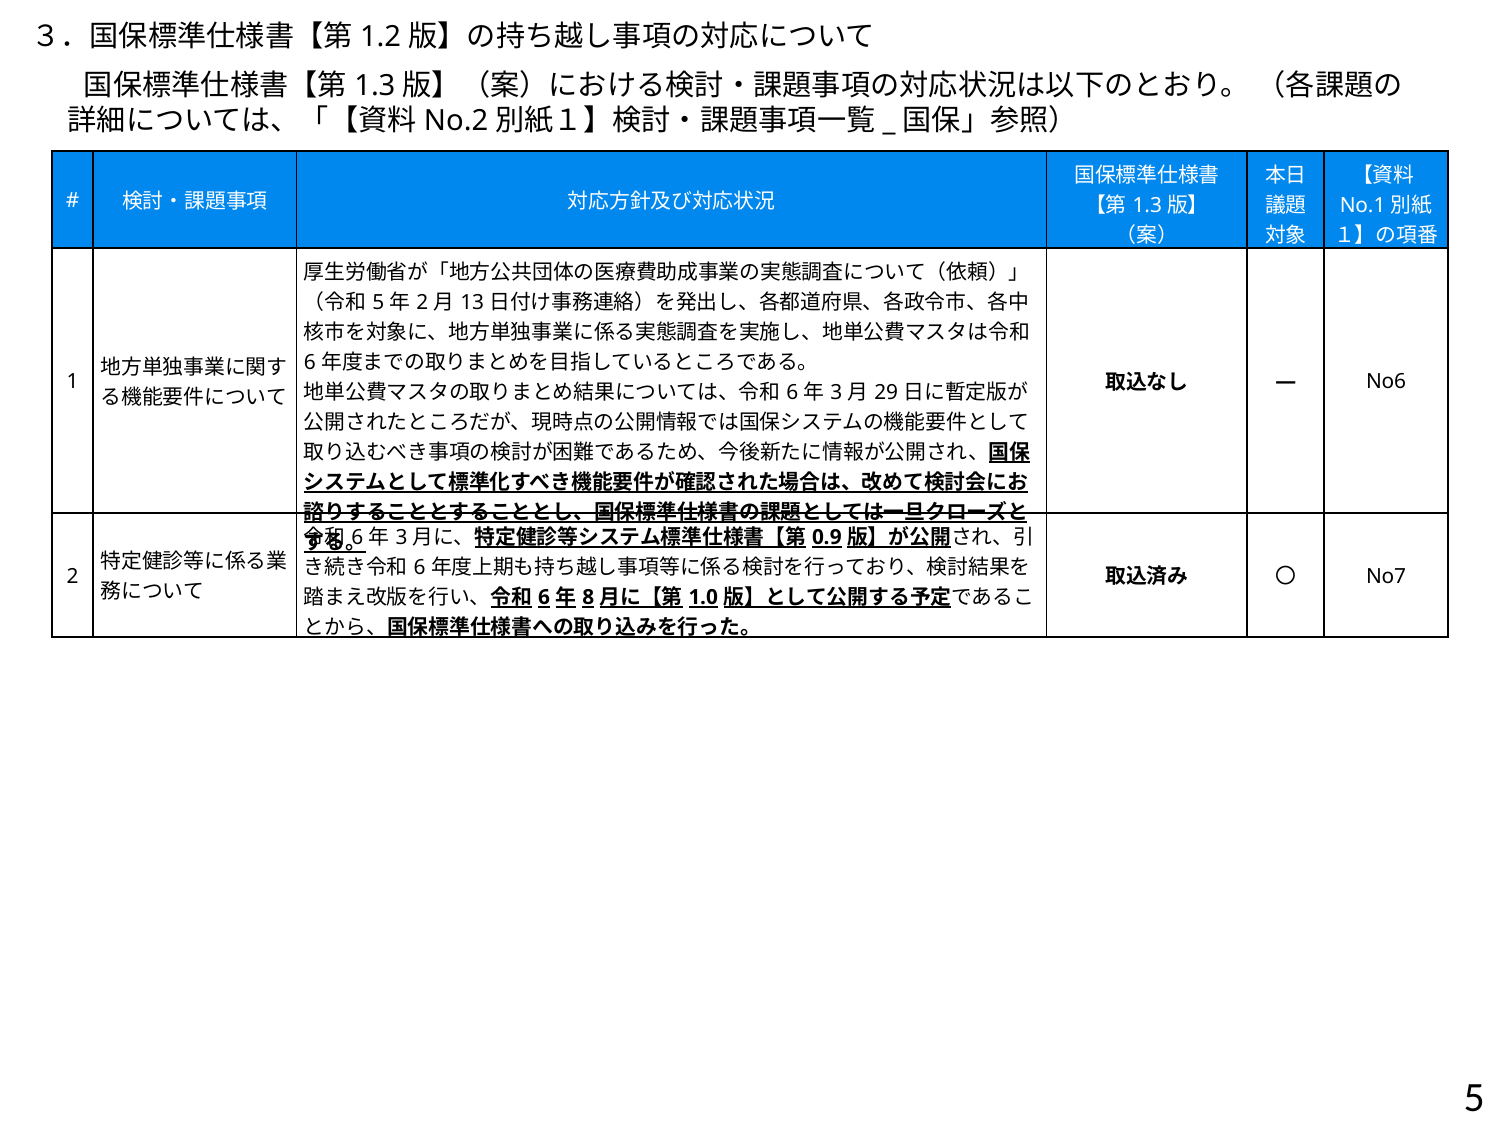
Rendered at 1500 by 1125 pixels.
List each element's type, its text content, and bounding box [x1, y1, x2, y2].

table_header # [53, 152, 92, 247]
text_box ３．国保標準仕様書【第1.2版】の持ち越し事項の対応について [16, 2, 1440, 49]
slide_number 5 [1149, 1065, 1500, 1125]
table_cell 取込済み [1047, 514, 1246, 636]
table_cell 厚生労働省が「地方公共団体の医療費助成事業の実態調査について（依頼）」（令和5年2月13日付け事務連絡）を発出し、各都道府県、各政令市、各中核市を対象に、地方単独事業に係る実態調査を実施し、地単公費マスタは令和6年度までの取りまとめを目指しているところである。 地単公費マスタの取りまとめ結果については、令和6年3月29日に暫定版が公開されたところだが、現時点の公開情報では国保システムの機能要件として取り込むべき事項の検討が困難であるため、今後新たに情報が公開され、国保システムとして標準化すべき機能要件が確認された場合は、改めて検討会にお諮りすることとすることとし、国保標準仕様書の課題としては一旦クローズとする。 [297, 249, 1046, 512]
table_cell 地方単独事業に関する機能要件について [94, 249, 296, 512]
table_cell 2 [53, 514, 92, 636]
table_header 国保標準仕様書 【第1.3版】（案） への取込有無 [1047, 152, 1246, 247]
table_cell 1 [53, 249, 92, 512]
table_cell No7 [1325, 514, 1447, 636]
table_cell 特定健診等に係る業務について [94, 514, 296, 636]
table_cell 取込なし [1047, 249, 1246, 512]
table_cell ― [1248, 249, 1323, 512]
table_header 検討・課題事項 [94, 152, 296, 247]
table_header 【資料No.1別紙１】の項番 [1325, 152, 1447, 247]
table_header 本日議題 対象 [1248, 152, 1323, 247]
table_cell No6 [1325, 249, 1447, 512]
text_box 国保標準仕様書【第1.3版】（案）における検討・課題事項の対応状況は以下のとおり。 （各課題の詳細については、「【資料No.2別紙１】検討・課題事項一覧_国保」参照） [23, 58, 1447, 144]
table_cell 〇 [1248, 514, 1323, 636]
table_header 対応方針及び対応状況 [297, 152, 1046, 247]
table_cell 令和6年3月に、特定健診等システム標準仕様書【第0.9版】が公開され、引き続き令和6年度上期も持ち越し事項等に係る検討を行っており、検討結果を踏まえ改版を行い、令和6年8月に【第1.0版】として公開する予定であることから、国保標準仕様書への取り込みを行った。 [297, 514, 1046, 636]
